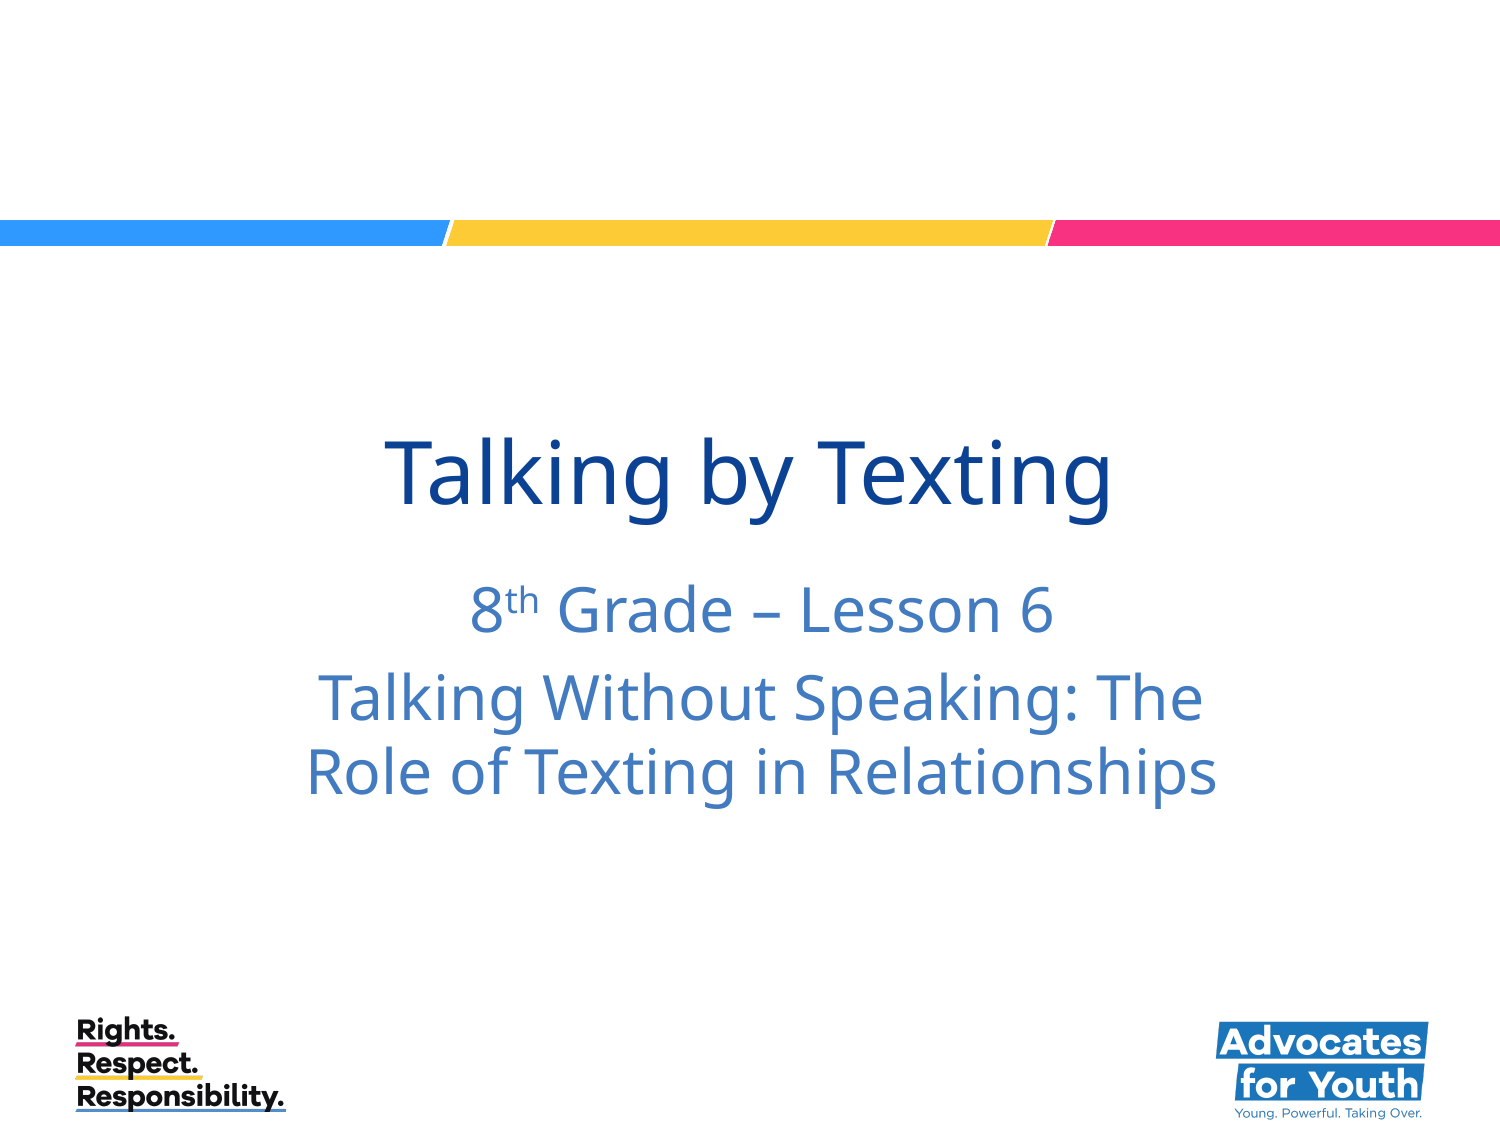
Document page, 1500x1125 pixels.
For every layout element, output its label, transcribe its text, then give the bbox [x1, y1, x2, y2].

subtitle 8th Grade – Lesson 6 Talking Without Speaking: The Role of Texting in Relationships [237, 562, 1288, 850]
title Talking by Texting [112, 349, 1388, 591]
picture [0, 207, 1500, 258]
